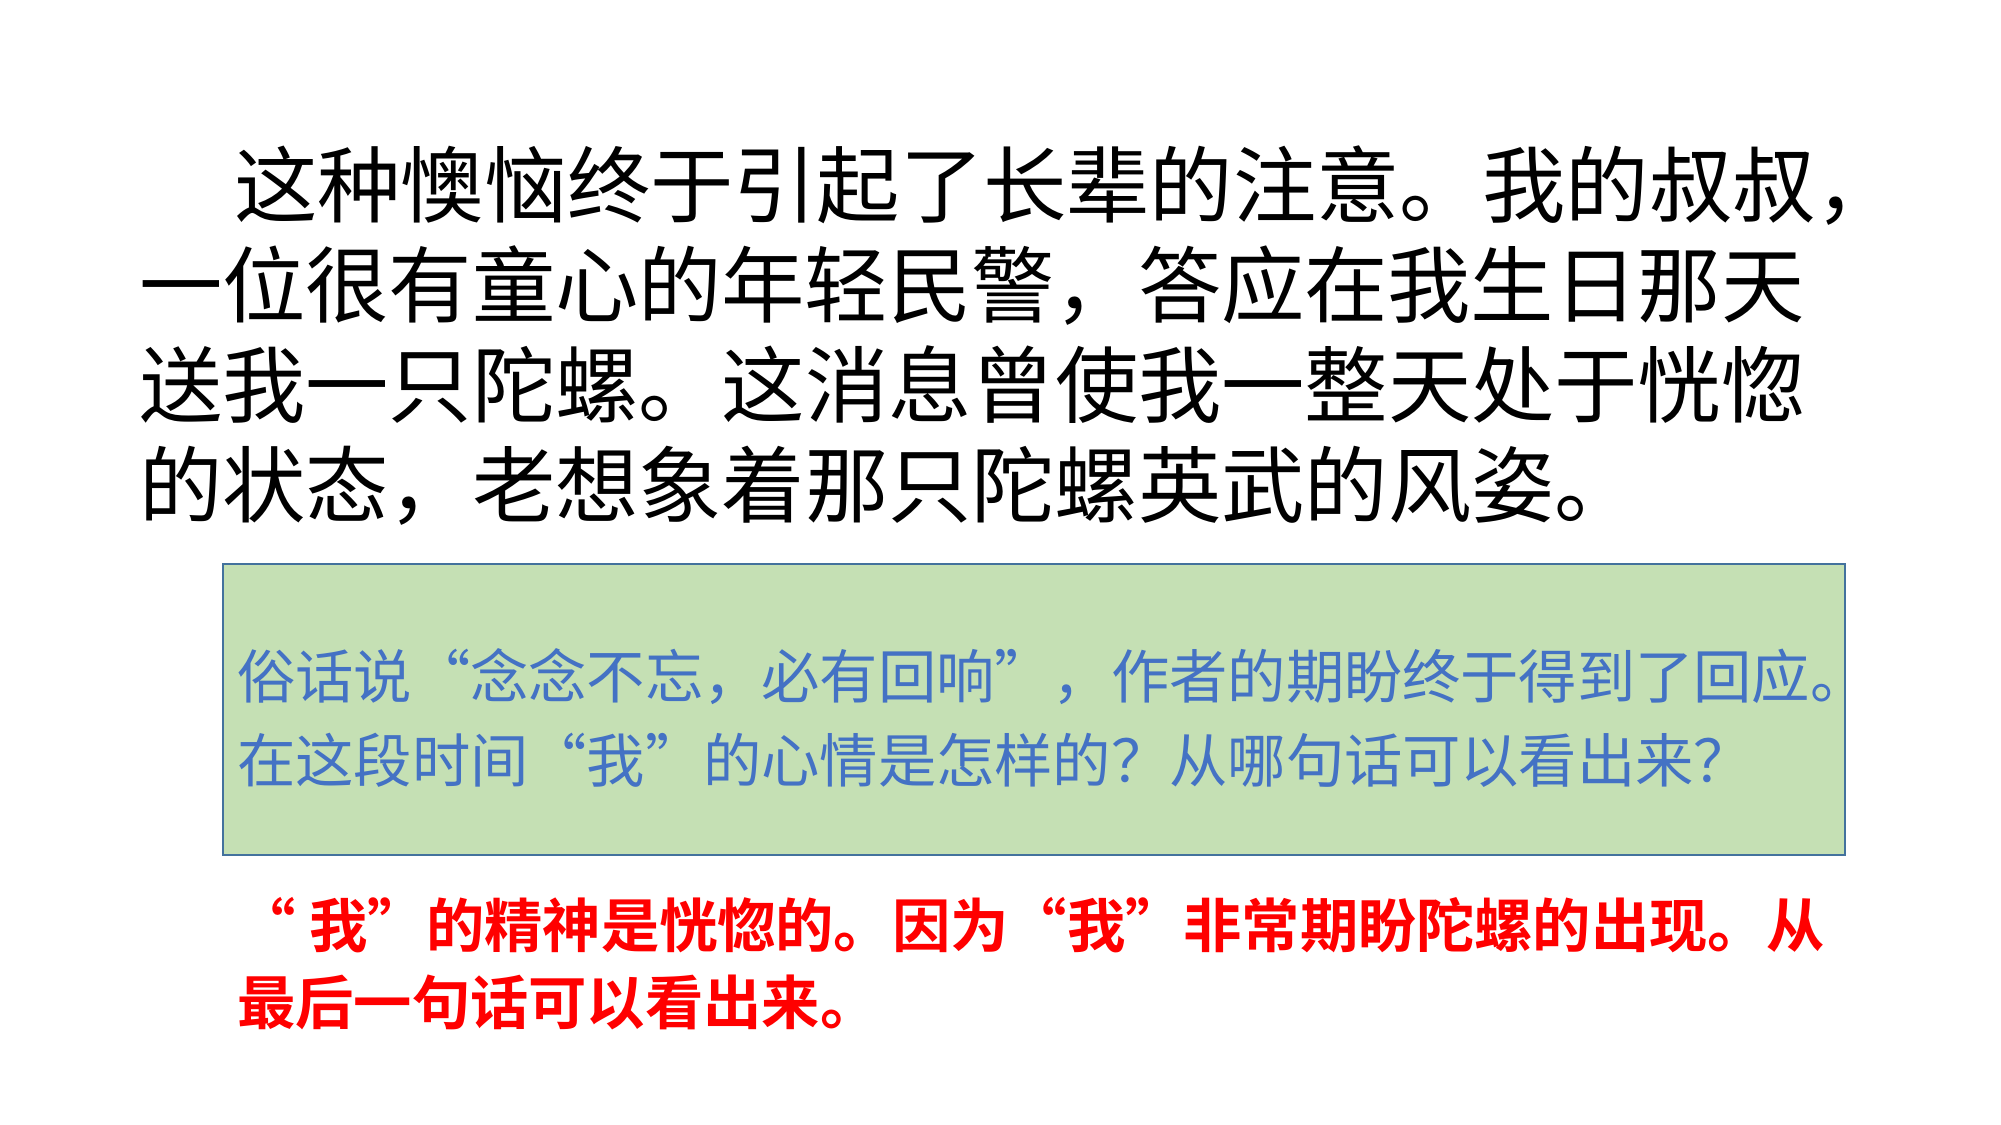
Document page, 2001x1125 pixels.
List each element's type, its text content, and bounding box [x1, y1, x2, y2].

text_box “我”的精神是恍惚的。因为“我”非常期盼陀螺的出现。从最后一句话可以看出来。 [222, 874, 1863, 1044]
text_box 这种懊恼终于引起了长辈的注意。我的叔叔，一位很有童心的年轻民警，答应在我生日那天送我一只陀螺。这消息曾使我一整天处于恍惚的状态，老想象着那只陀螺英武的风姿。 [124, 125, 1876, 541]
text_box 俗话说“念念不忘，必有回响”，作者的期盼终于得到了回应。在这段时间“我”的心情是怎样的？从哪句话可以看出来？ [222, 563, 1846, 856]
